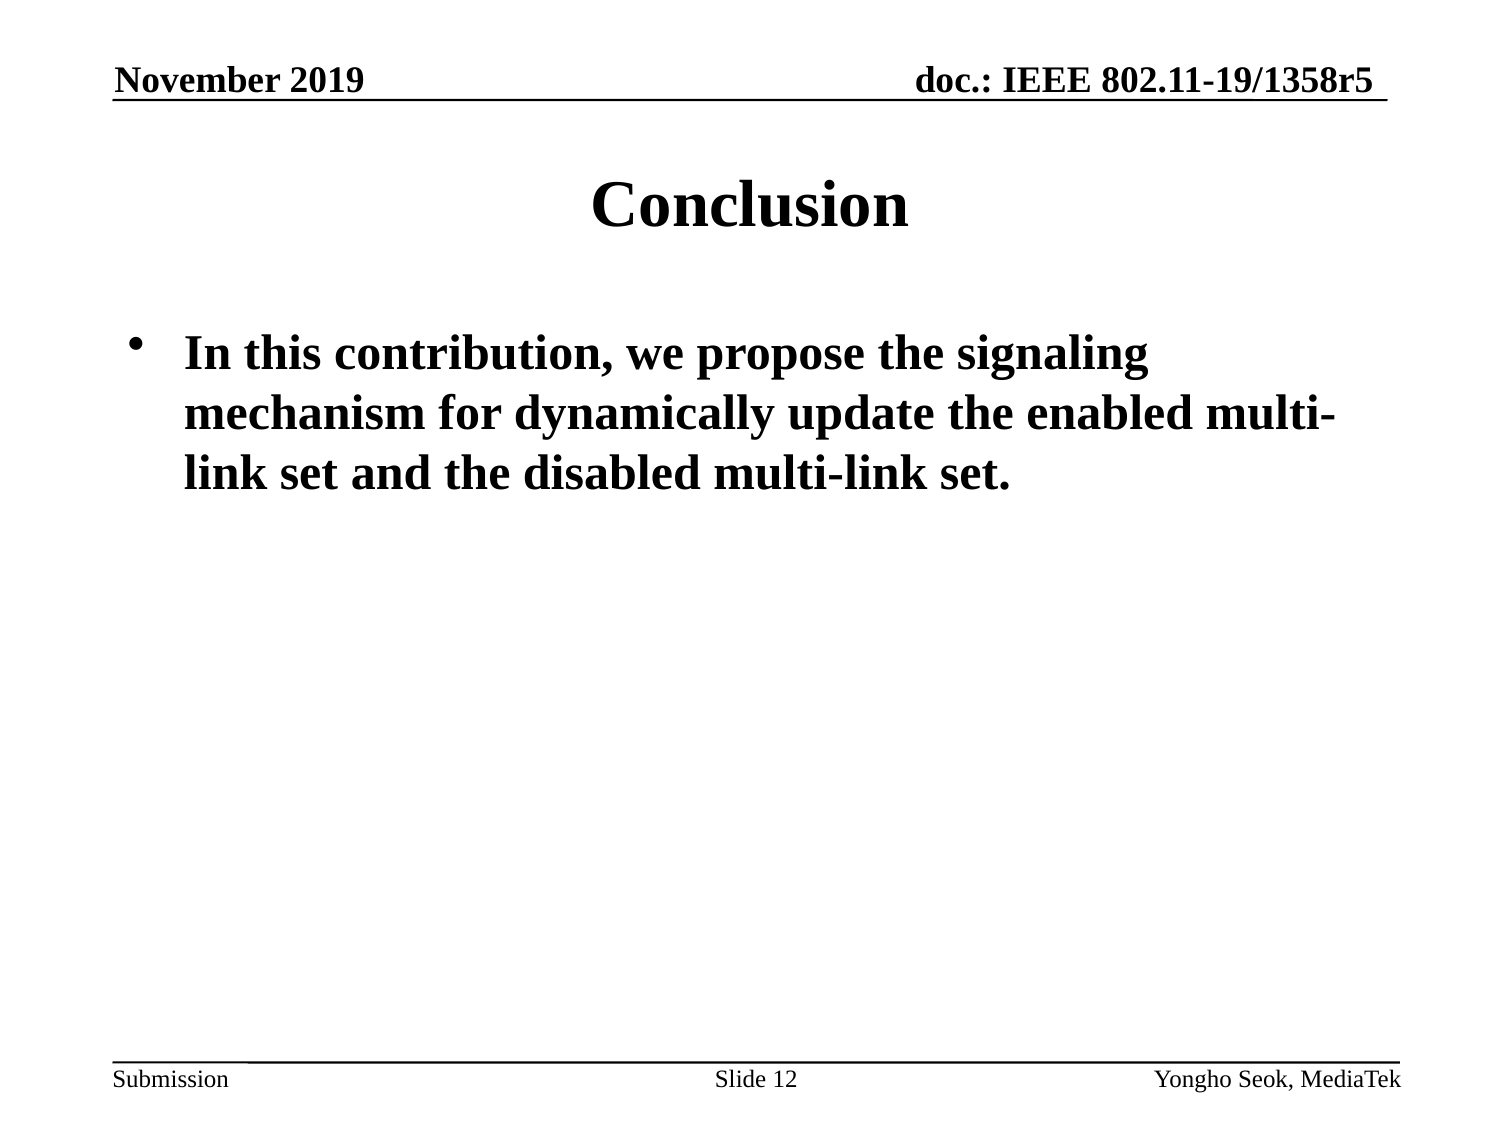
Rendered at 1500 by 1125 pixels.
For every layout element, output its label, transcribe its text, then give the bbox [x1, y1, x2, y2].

title Conclusion [0, 112, 1500, 288]
footer Yongho Seok, MediaTek [1150, 1061, 1402, 1093]
slide_number Slide 12 [712, 1061, 800, 1093]
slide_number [114, 54, 368, 101]
list In this contribution, we propose the signaling mechanism for dynamically update the enabled multi-link set and the disabled multi-link set. [112, 312, 1388, 988]
